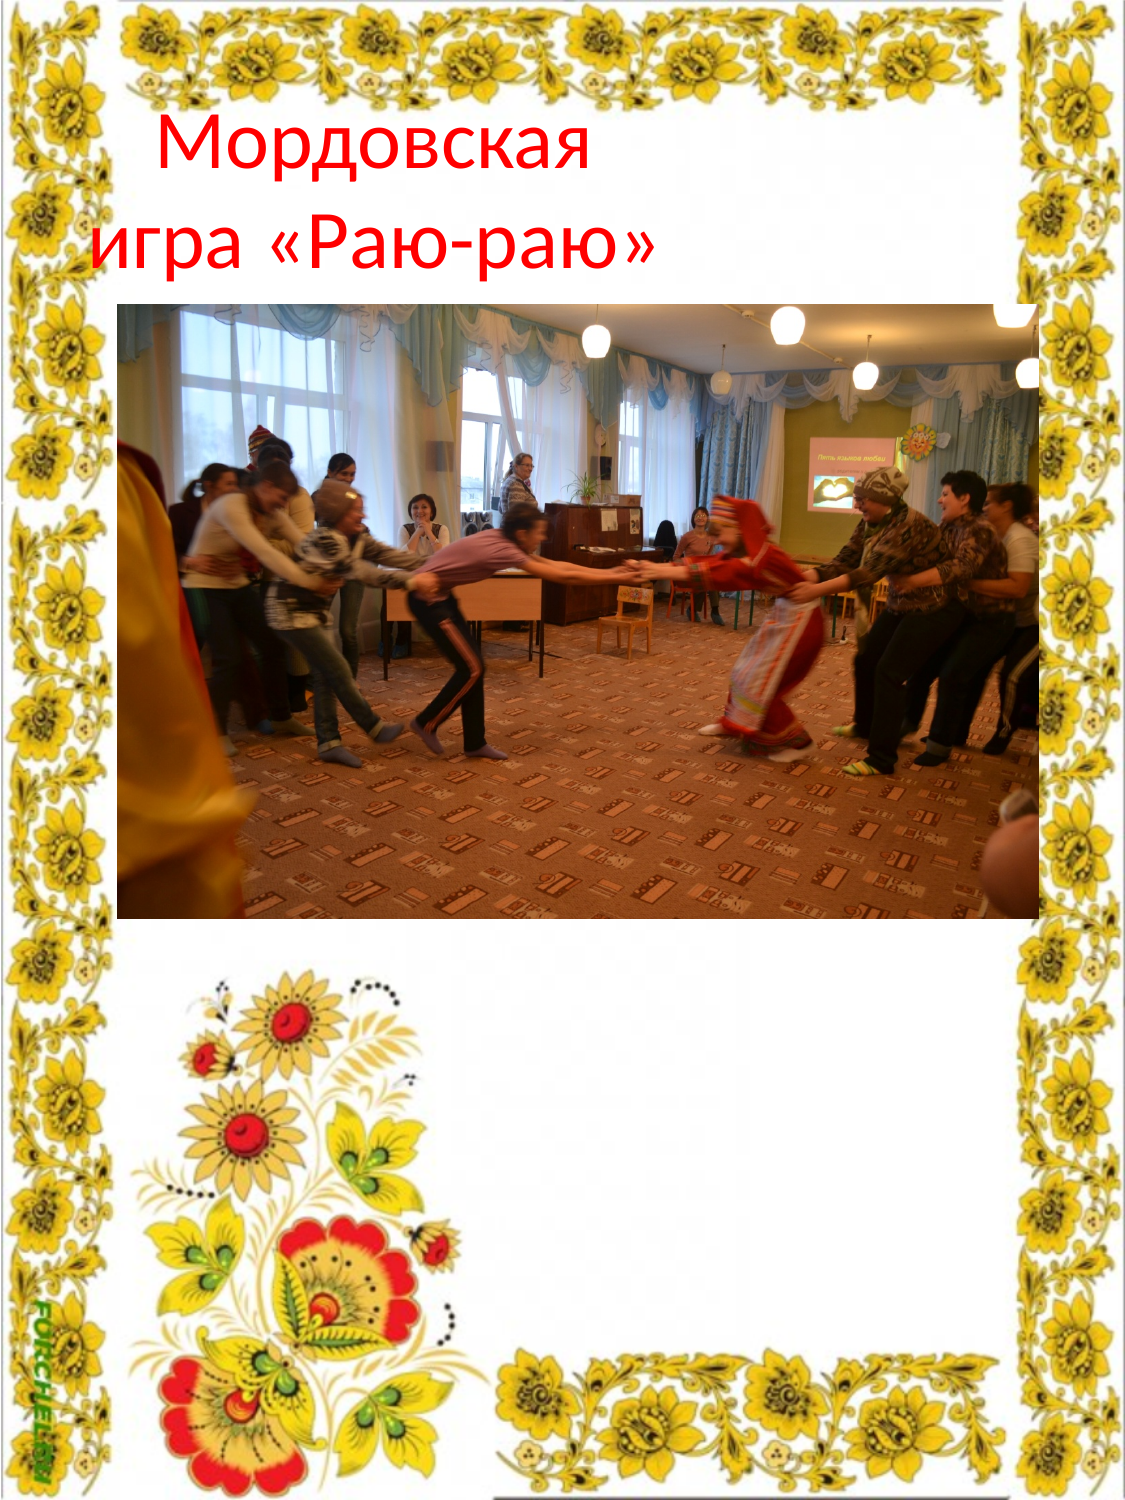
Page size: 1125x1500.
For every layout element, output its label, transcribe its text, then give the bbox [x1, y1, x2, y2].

picture [0, 1, 1125, 1498]
title Мордовская игра «Раю-раю» [56, 60, 693, 185]
